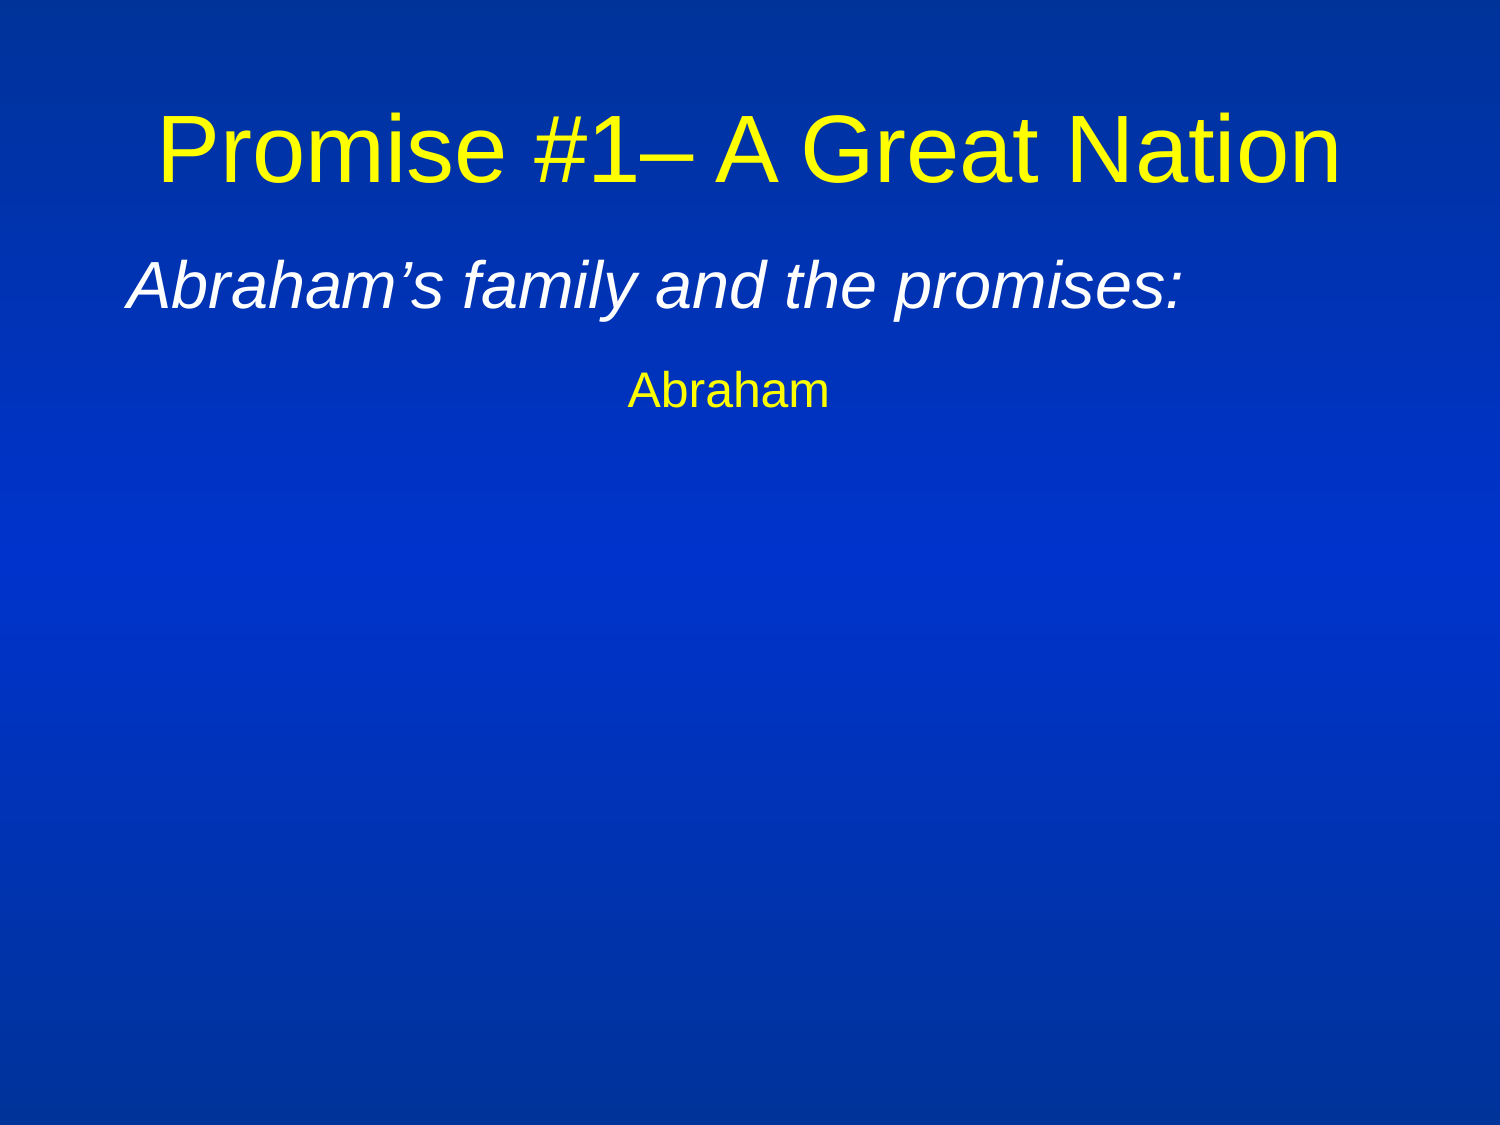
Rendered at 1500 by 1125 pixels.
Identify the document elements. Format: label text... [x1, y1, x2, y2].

list Abraham’s family and the promises: [112, 249, 1388, 338]
text_box Abraham [612, 349, 846, 425]
title Promise #1– A Great Nation [37, 50, 1463, 238]
